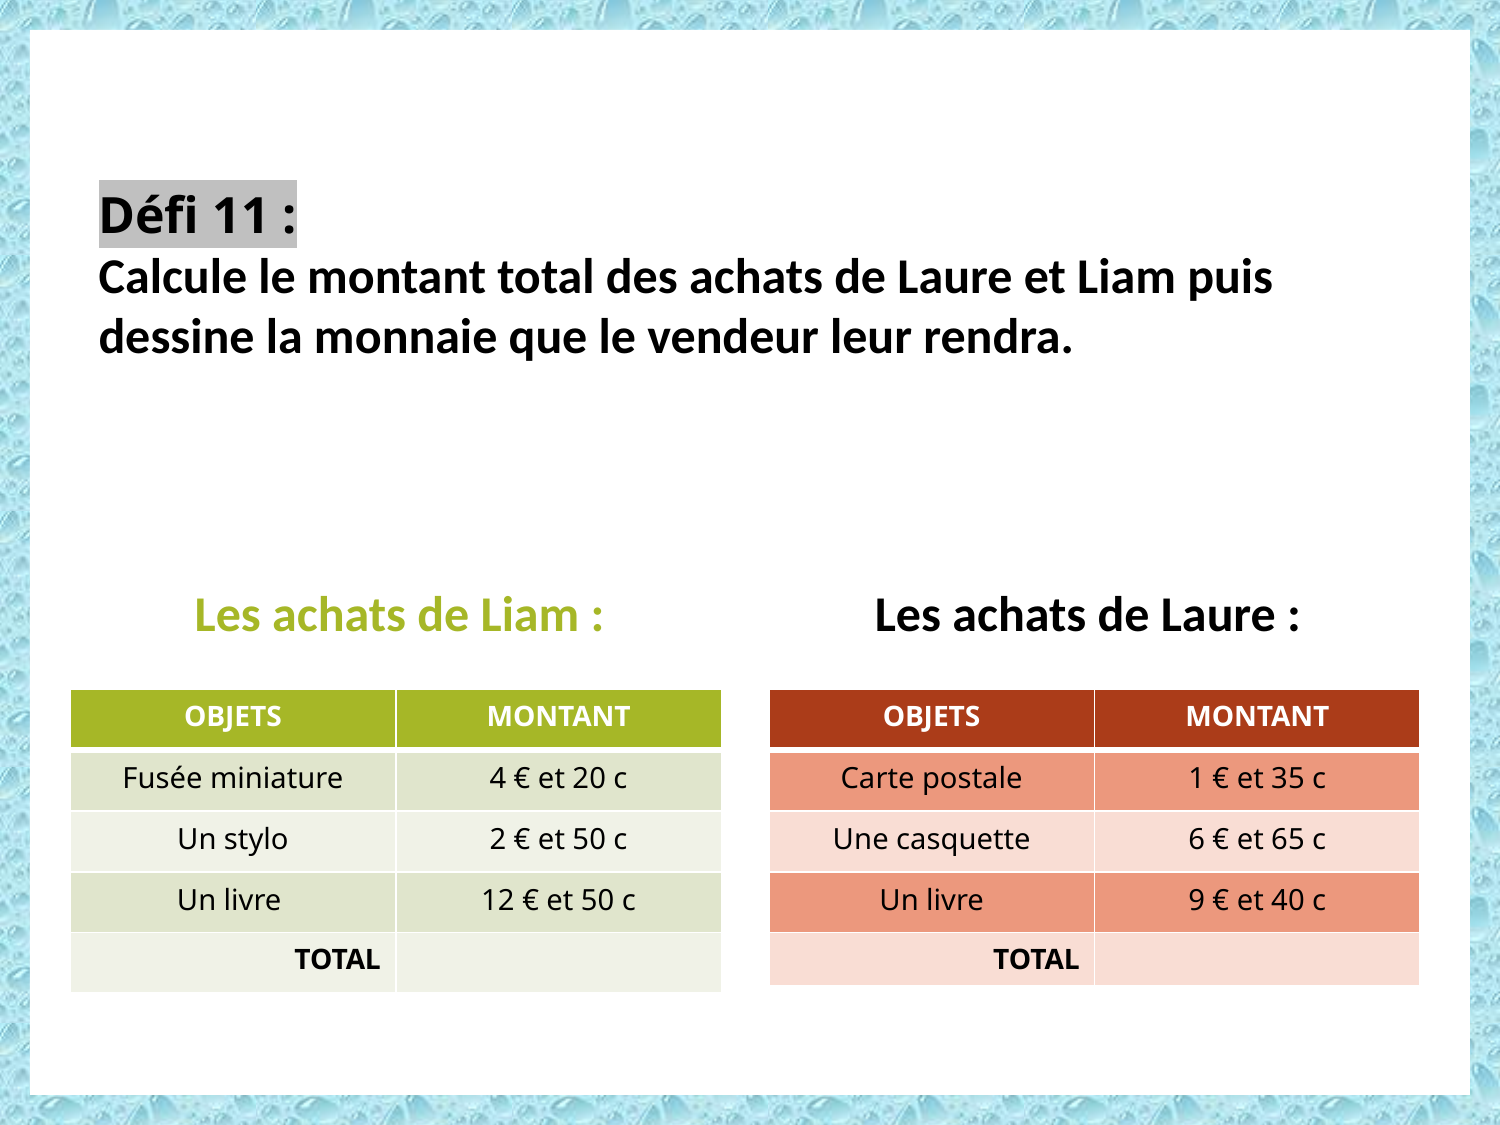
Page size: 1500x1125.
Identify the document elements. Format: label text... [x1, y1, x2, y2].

table_cell Un livre [71, 873, 395, 932]
table_cell TOTAL [770, 933, 1094, 985]
table_cell Fusée miniature [71, 753, 395, 810]
list Les achats de Liam : Les achats de Laure : [48, 483, 1443, 1125]
table_cell 4 € et 20 c [397, 753, 721, 810]
picture [0, 0, 1500, 1125]
table_cell 12 € et 50 c [397, 873, 721, 932]
table_header MONTANT [397, 690, 721, 747]
table_header OBJETS [770, 690, 1094, 747]
table_header OBJETS [71, 690, 395, 747]
table_cell Une casquette [770, 812, 1094, 871]
table_cell 1 € et 35 c [1095, 753, 1419, 810]
table_cell [1095, 933, 1419, 985]
table_cell Un livre [770, 873, 1094, 932]
text_box Défi 11 : Calcule le montant total des achats de Laure et Liam puis dessine la monnaie que le vendeur leur rendra. [83, 175, 1407, 431]
table_cell 2 € et 50 c [397, 812, 721, 871]
table_cell [397, 933, 721, 992]
table_header MONTANT [1095, 690, 1419, 747]
table_cell Carte postale [770, 753, 1094, 810]
table_cell TOTAL [71, 933, 395, 992]
table_cell Un stylo [71, 812, 395, 871]
table_cell 9 € et 40 c [1095, 873, 1419, 932]
table_cell 6 € et 65 c [1095, 812, 1419, 871]
